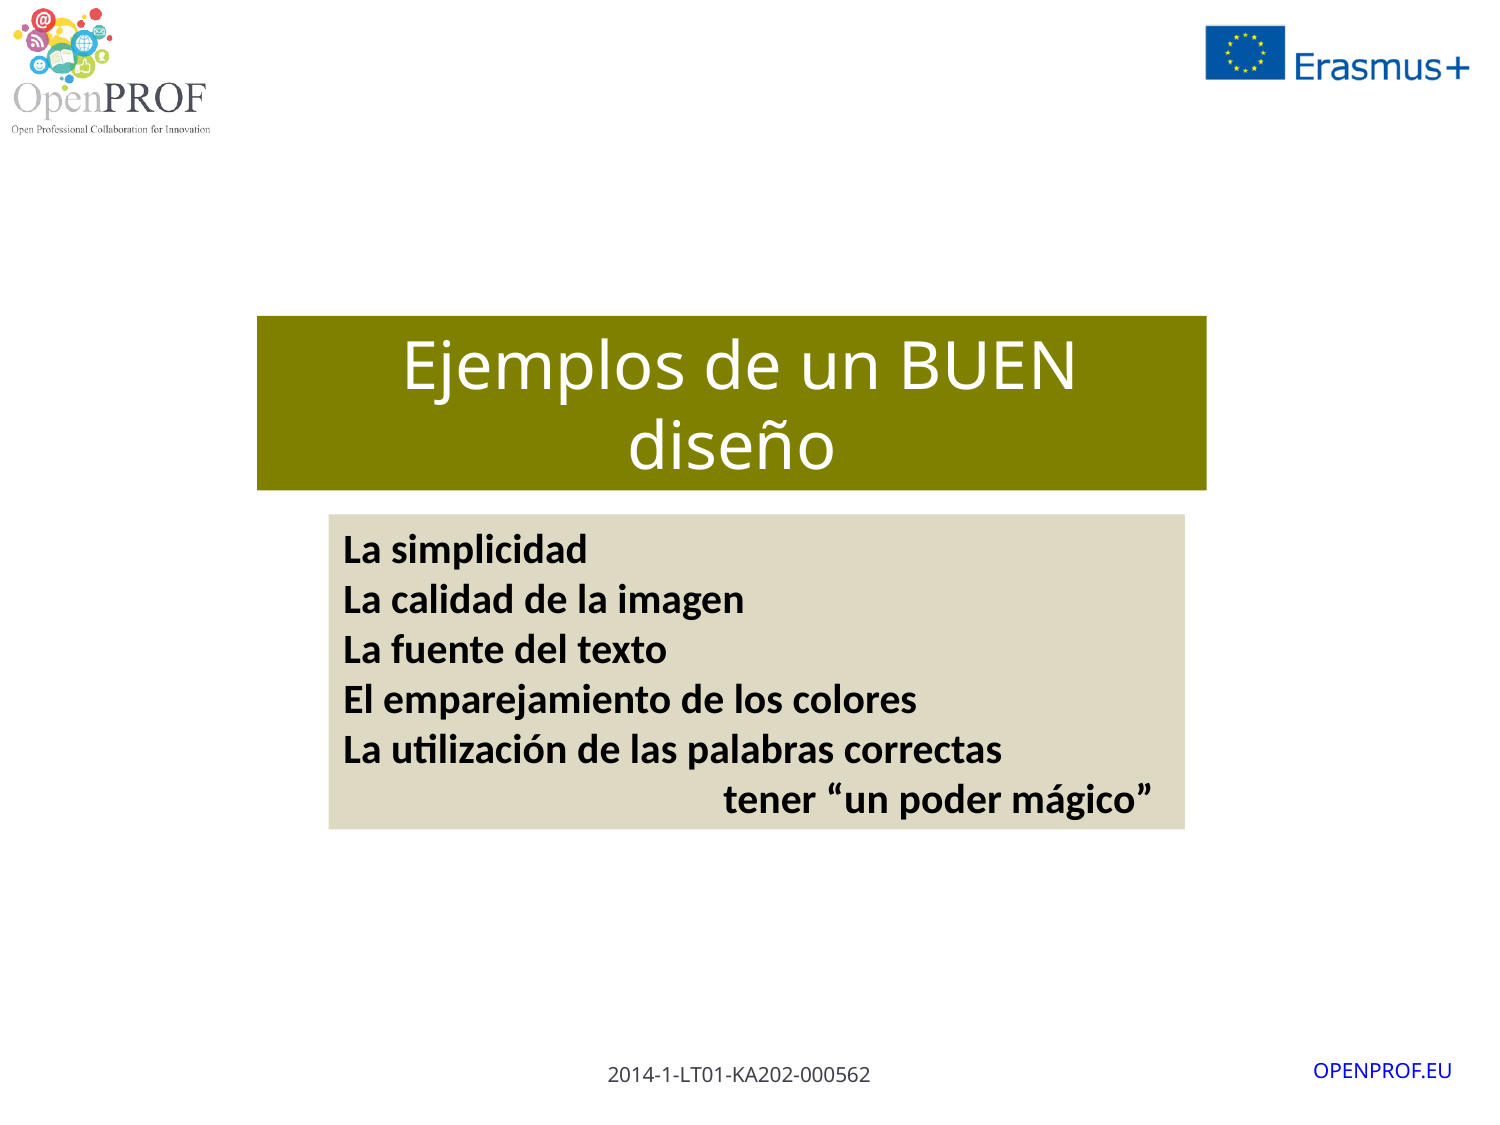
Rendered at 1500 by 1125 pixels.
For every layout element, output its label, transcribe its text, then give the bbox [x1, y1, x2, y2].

title Ejemplos de un BUEN diseño [257, 315, 1207, 491]
picture [1202, 24, 1471, 84]
text_box La simplicidad La calidad de la imagen La fuente del texto El emparejamiento de los colores La utilización de las palabras correctas tener “un poder mágico” [328, 514, 1185, 830]
picture [0, 0, 212, 143]
